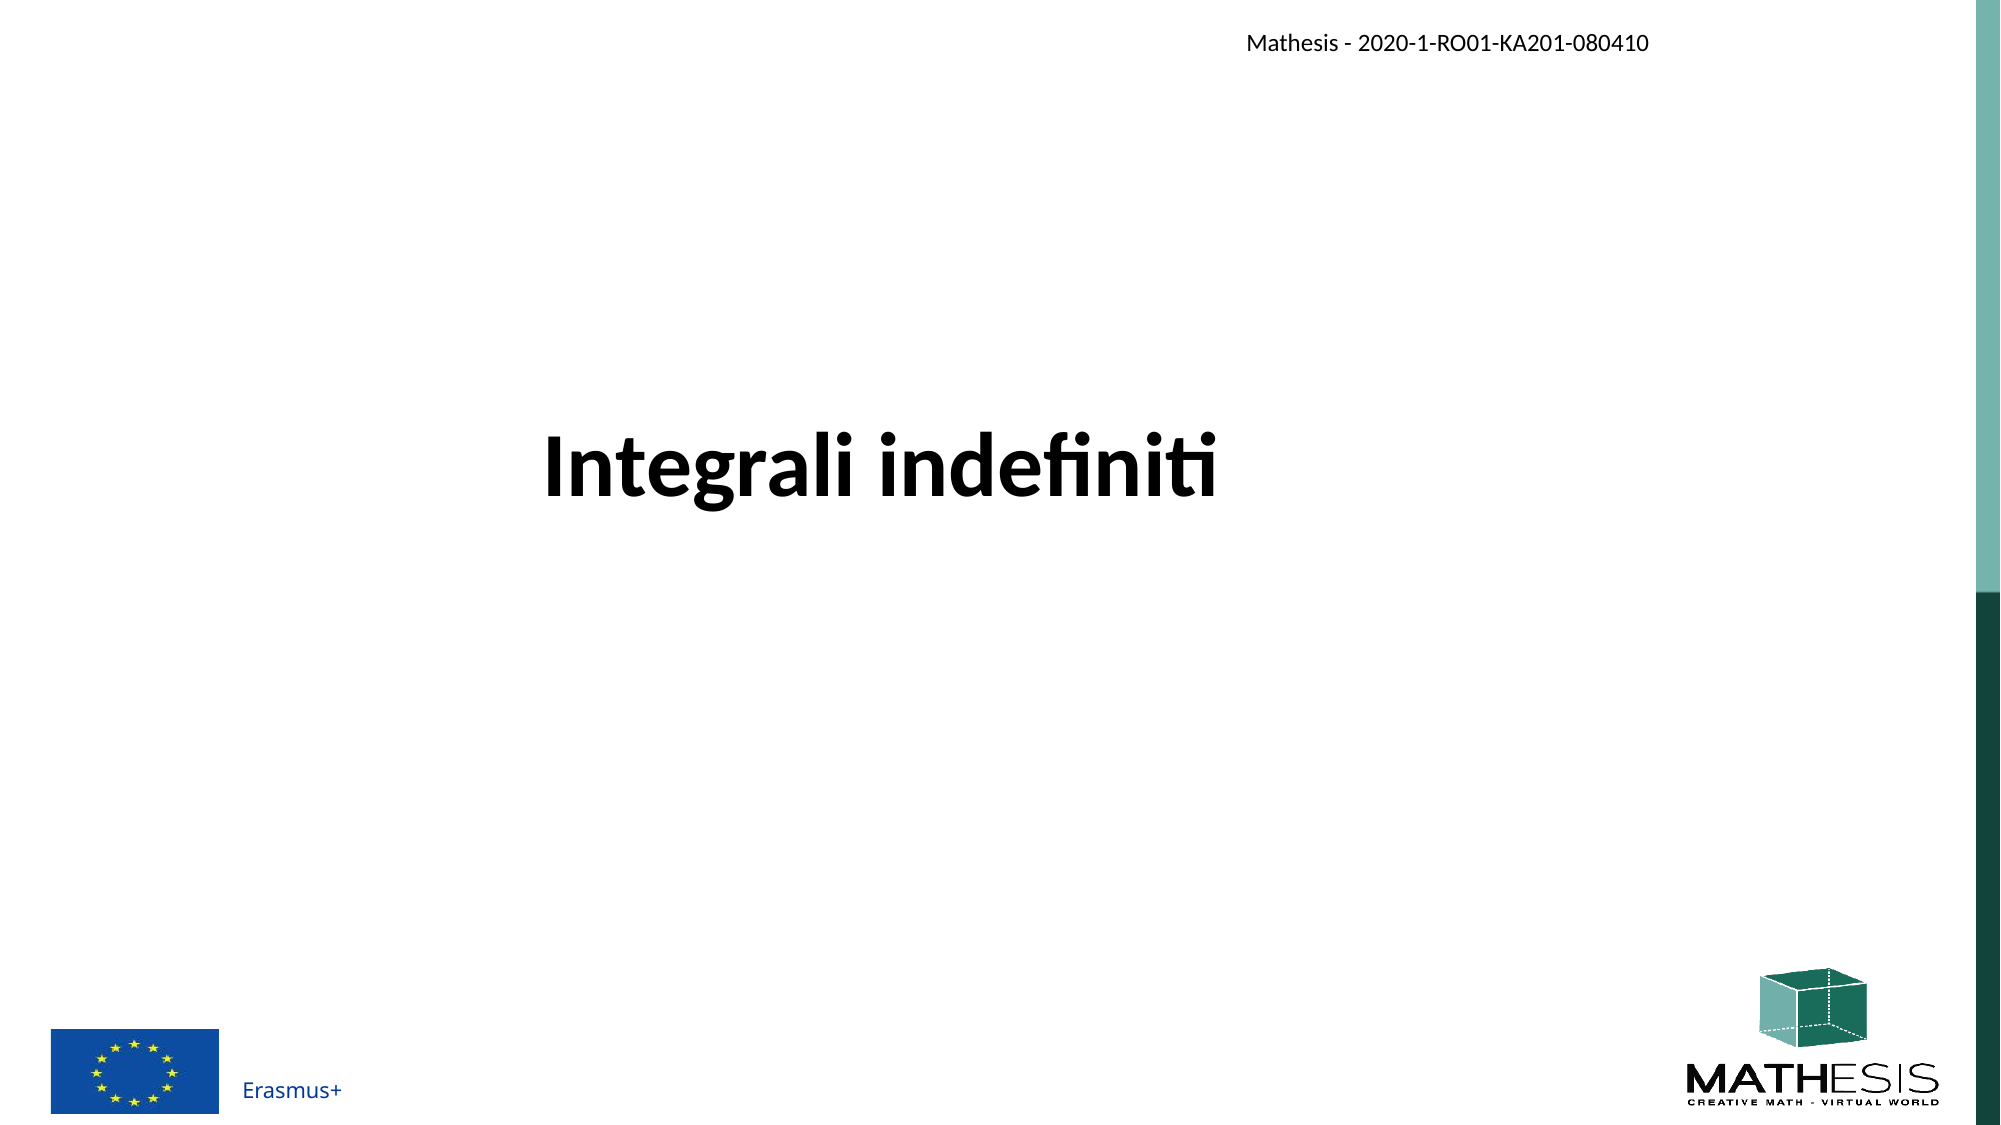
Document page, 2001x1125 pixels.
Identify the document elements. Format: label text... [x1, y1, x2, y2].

picture [1976, 0, 2000, 1125]
picture [1664, 928, 1961, 1125]
picture [50, 1029, 219, 1114]
title Integrali indefiniti [527, 397, 1484, 668]
